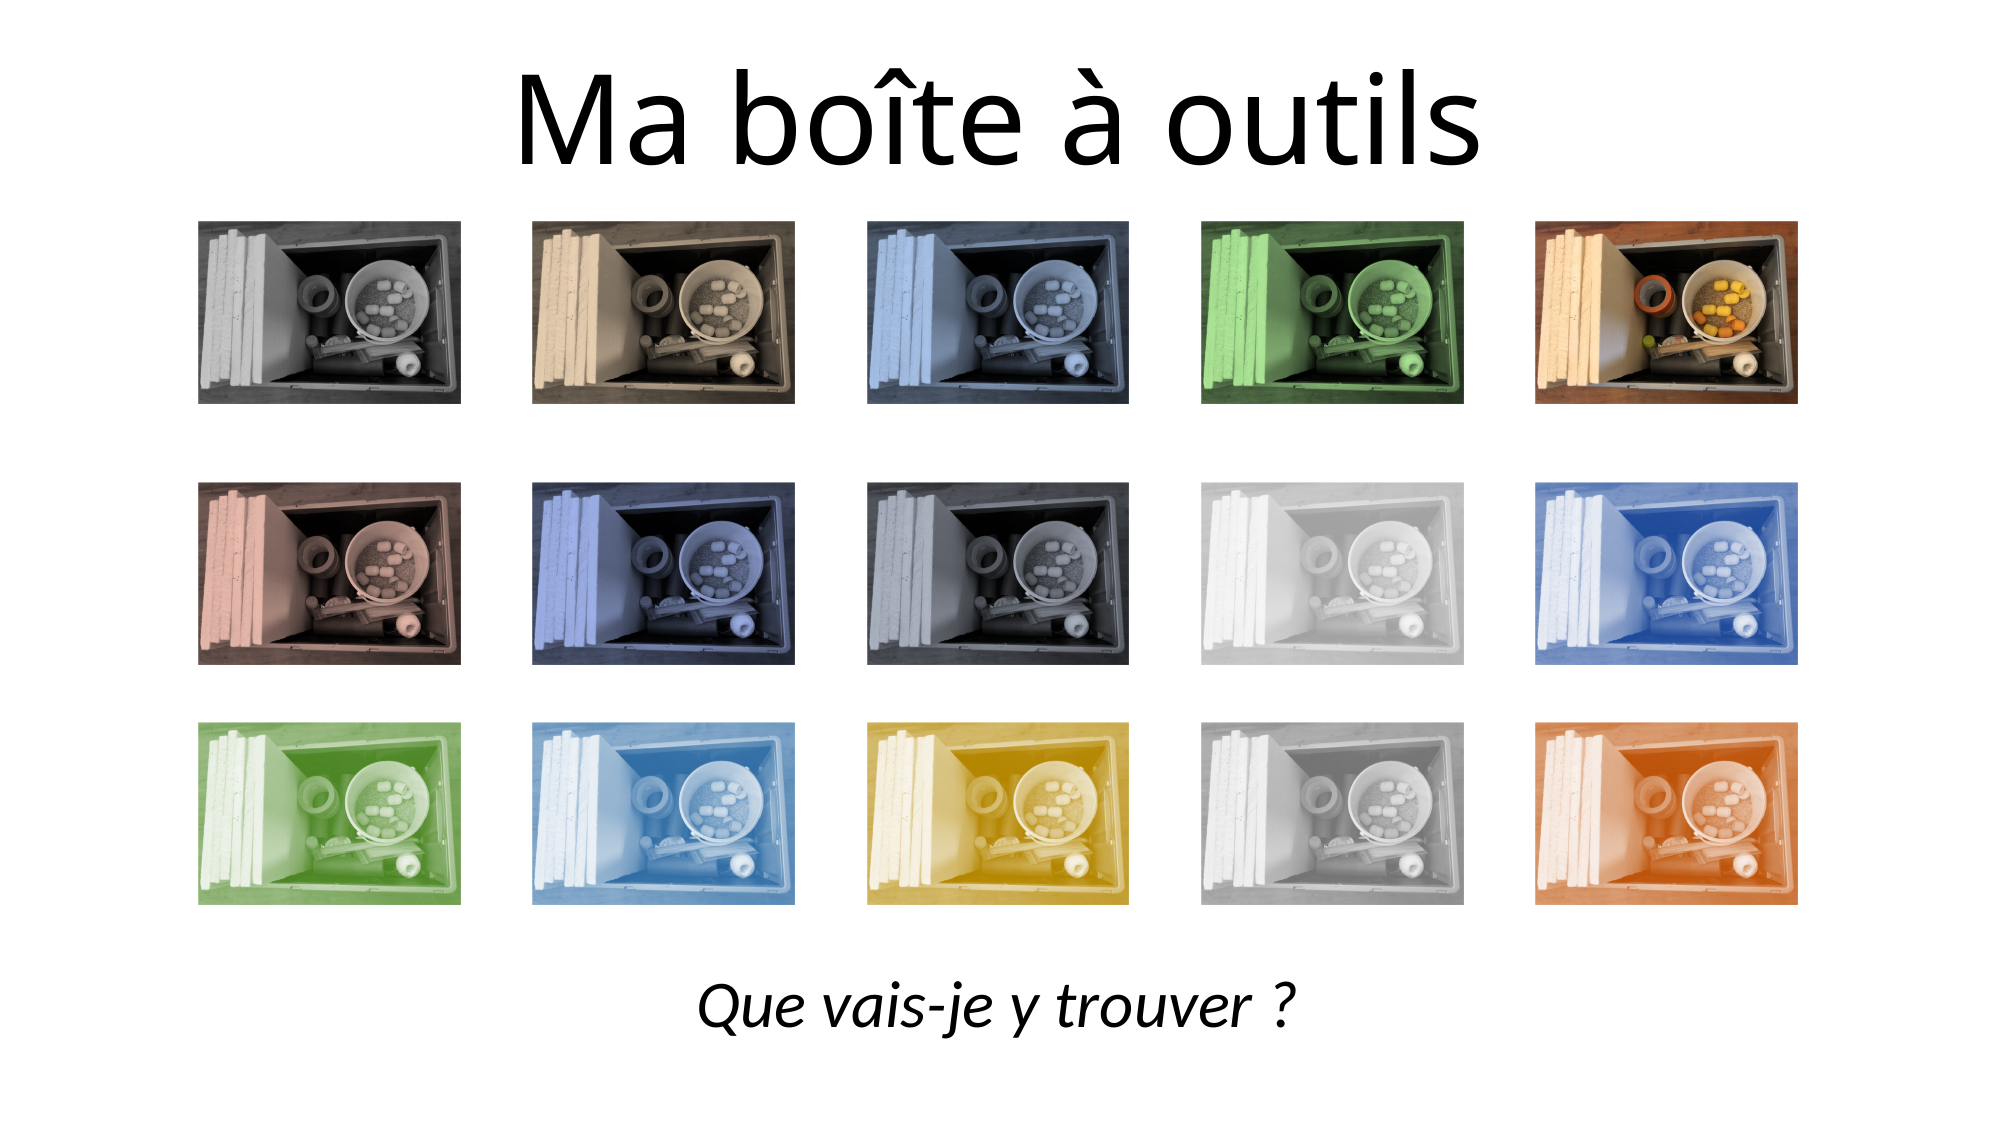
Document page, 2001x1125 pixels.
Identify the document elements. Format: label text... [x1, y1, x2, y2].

title Ma boîte à outils [248, 45, 1749, 199]
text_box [198, 221, 1798, 404]
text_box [198, 482, 1798, 665]
text_box Que vais-je y trouver ? [681, 953, 1315, 1049]
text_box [198, 722, 1798, 905]
